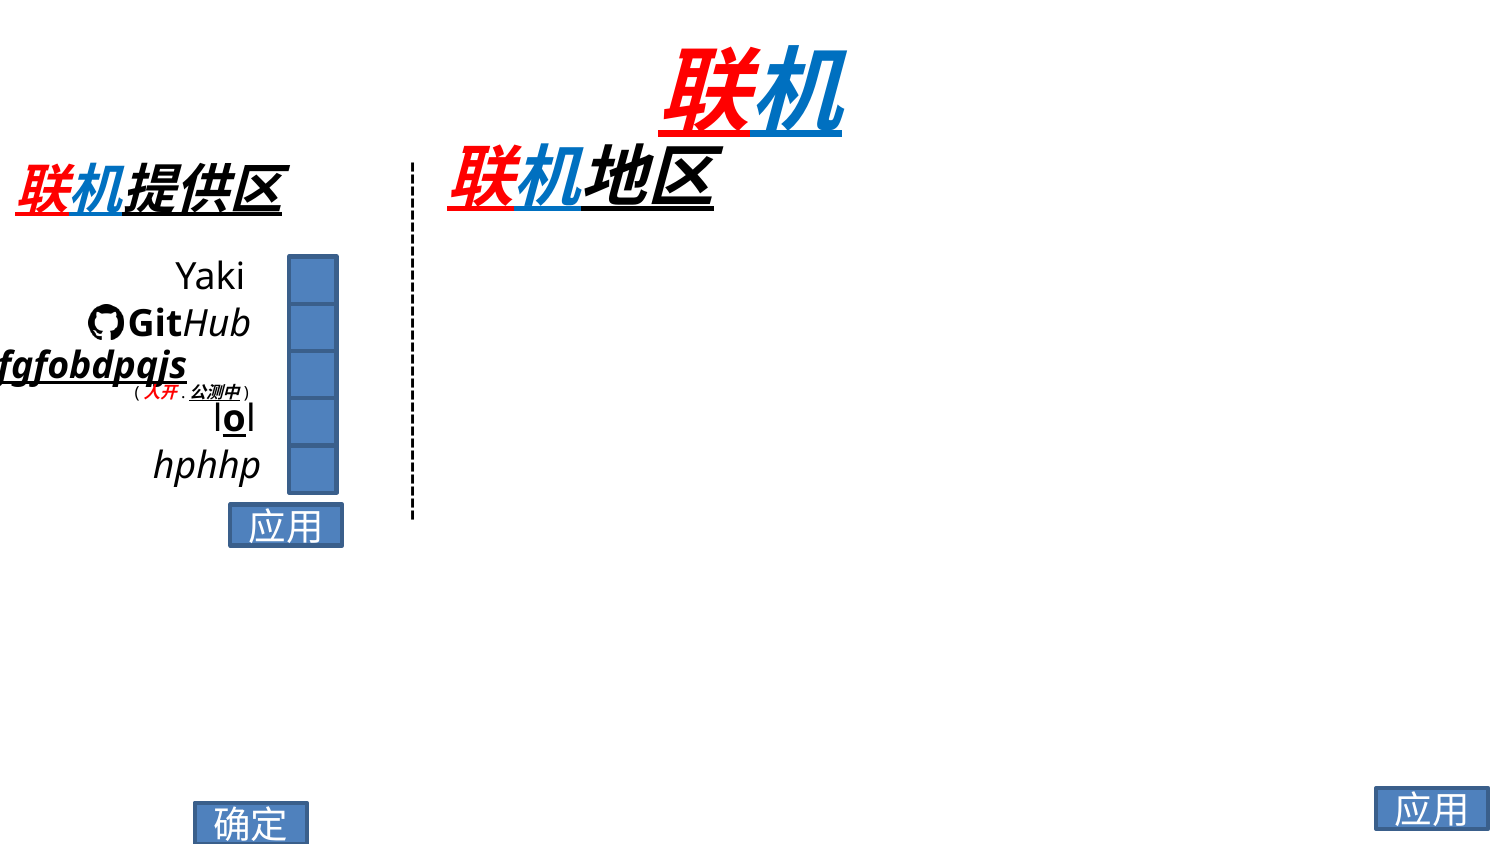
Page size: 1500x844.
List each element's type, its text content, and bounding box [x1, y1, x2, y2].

text_box [287, 349, 339, 396]
text_box Yaki [160, 244, 261, 291]
text_box [287, 396, 339, 443]
text_box hphhp [138, 433, 277, 494]
text_box fgfobdpqjs [0, 333, 284, 393]
picture [88, 304, 125, 340]
text_box [287, 254, 339, 306]
text_box [287, 306, 339, 349]
text_box [287, 443, 339, 495]
list 联机提供区 [0, 147, 371, 227]
text_box 确定 [193, 801, 309, 844]
text_box lol [198, 386, 271, 433]
text_box ------------------------------ [371, 147, 448, 844]
text_box 联机地区 [432, 126, 730, 222]
text_box 应用 [228, 502, 344, 548]
text_box (人开.公测中) [119, 374, 264, 410]
title 联机 [0, 0, 1500, 174]
text_box 应用 [1374, 786, 1490, 831]
text_box GitHub [112, 291, 267, 333]
